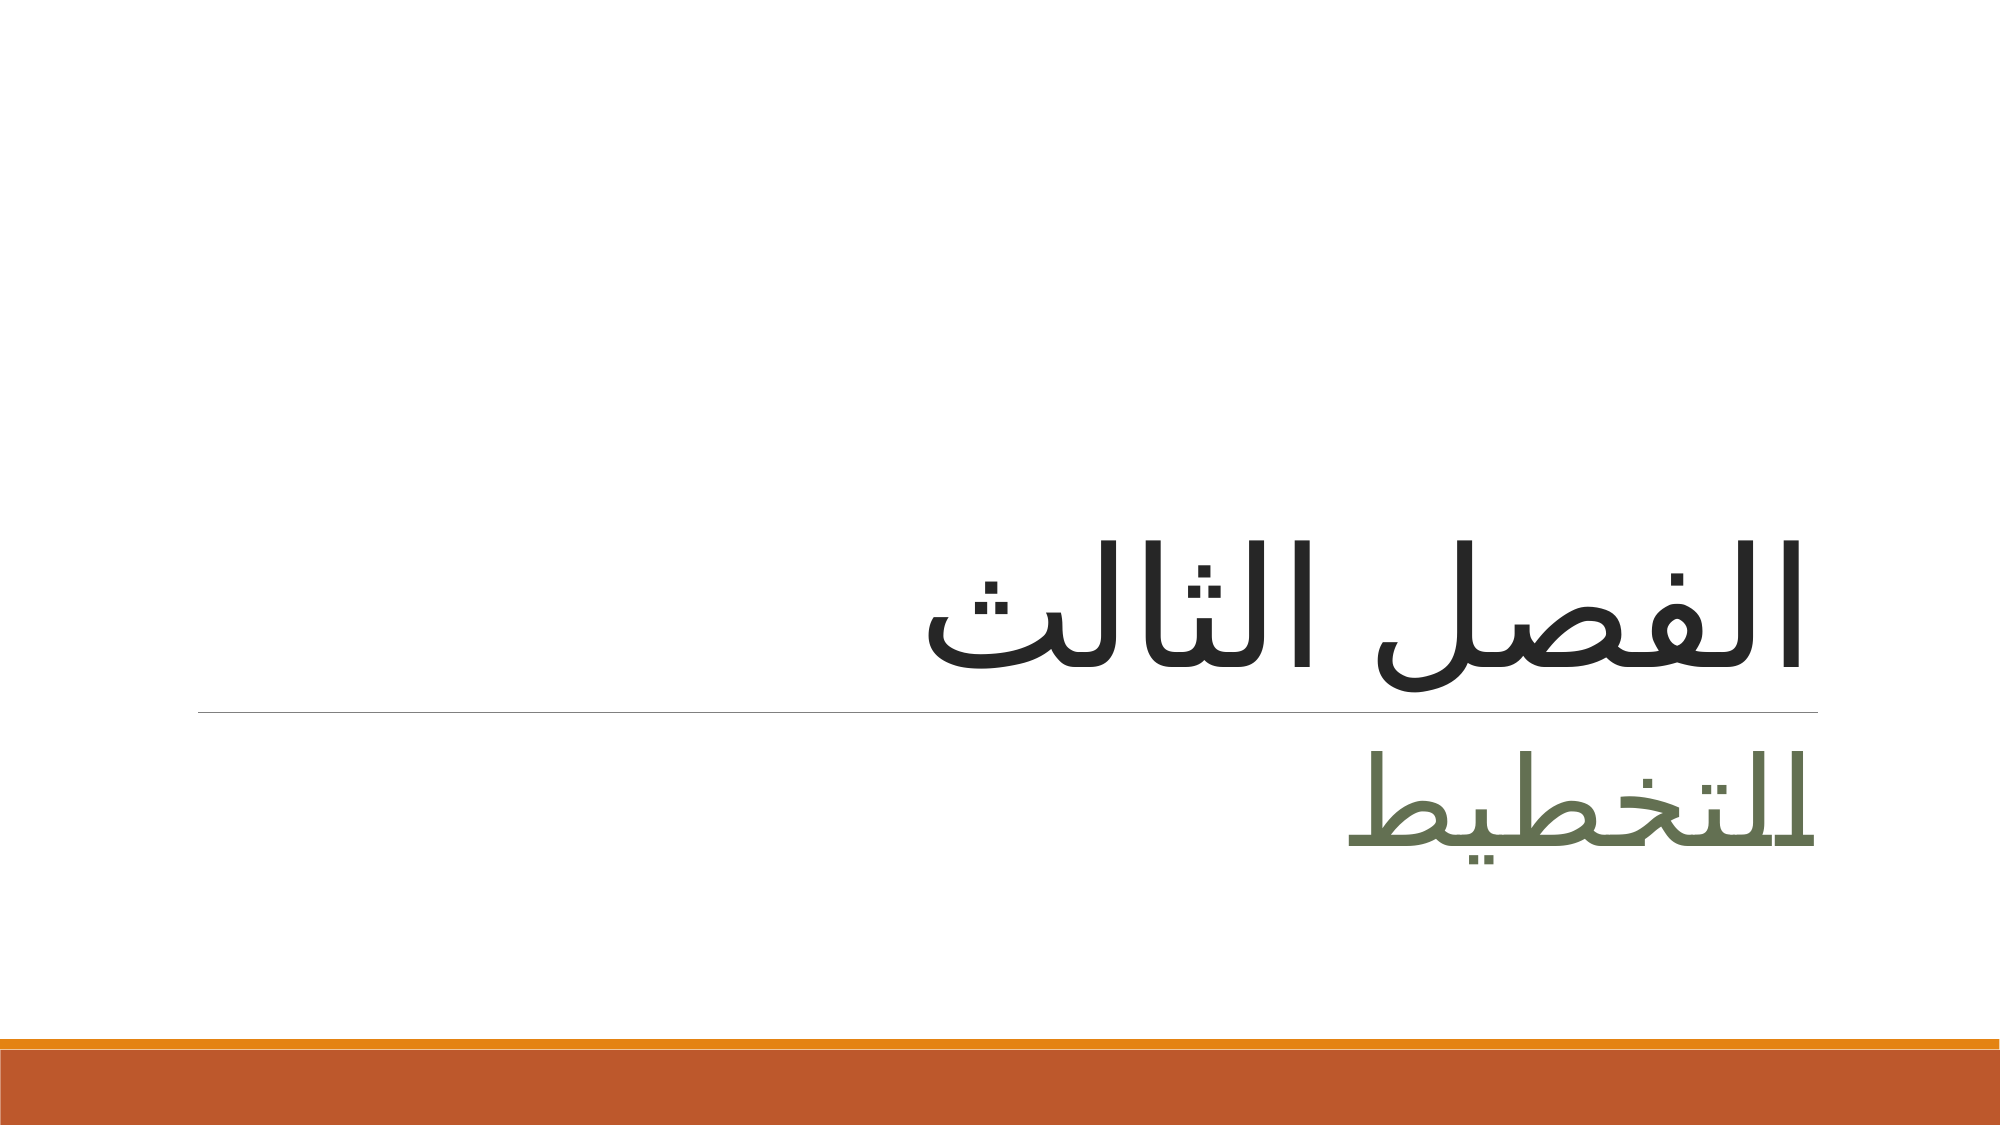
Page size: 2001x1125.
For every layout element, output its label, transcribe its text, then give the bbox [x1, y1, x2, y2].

title الفصل الثالث [180, 124, 1830, 710]
subtitle التخطيط [180, 730, 1831, 919]
